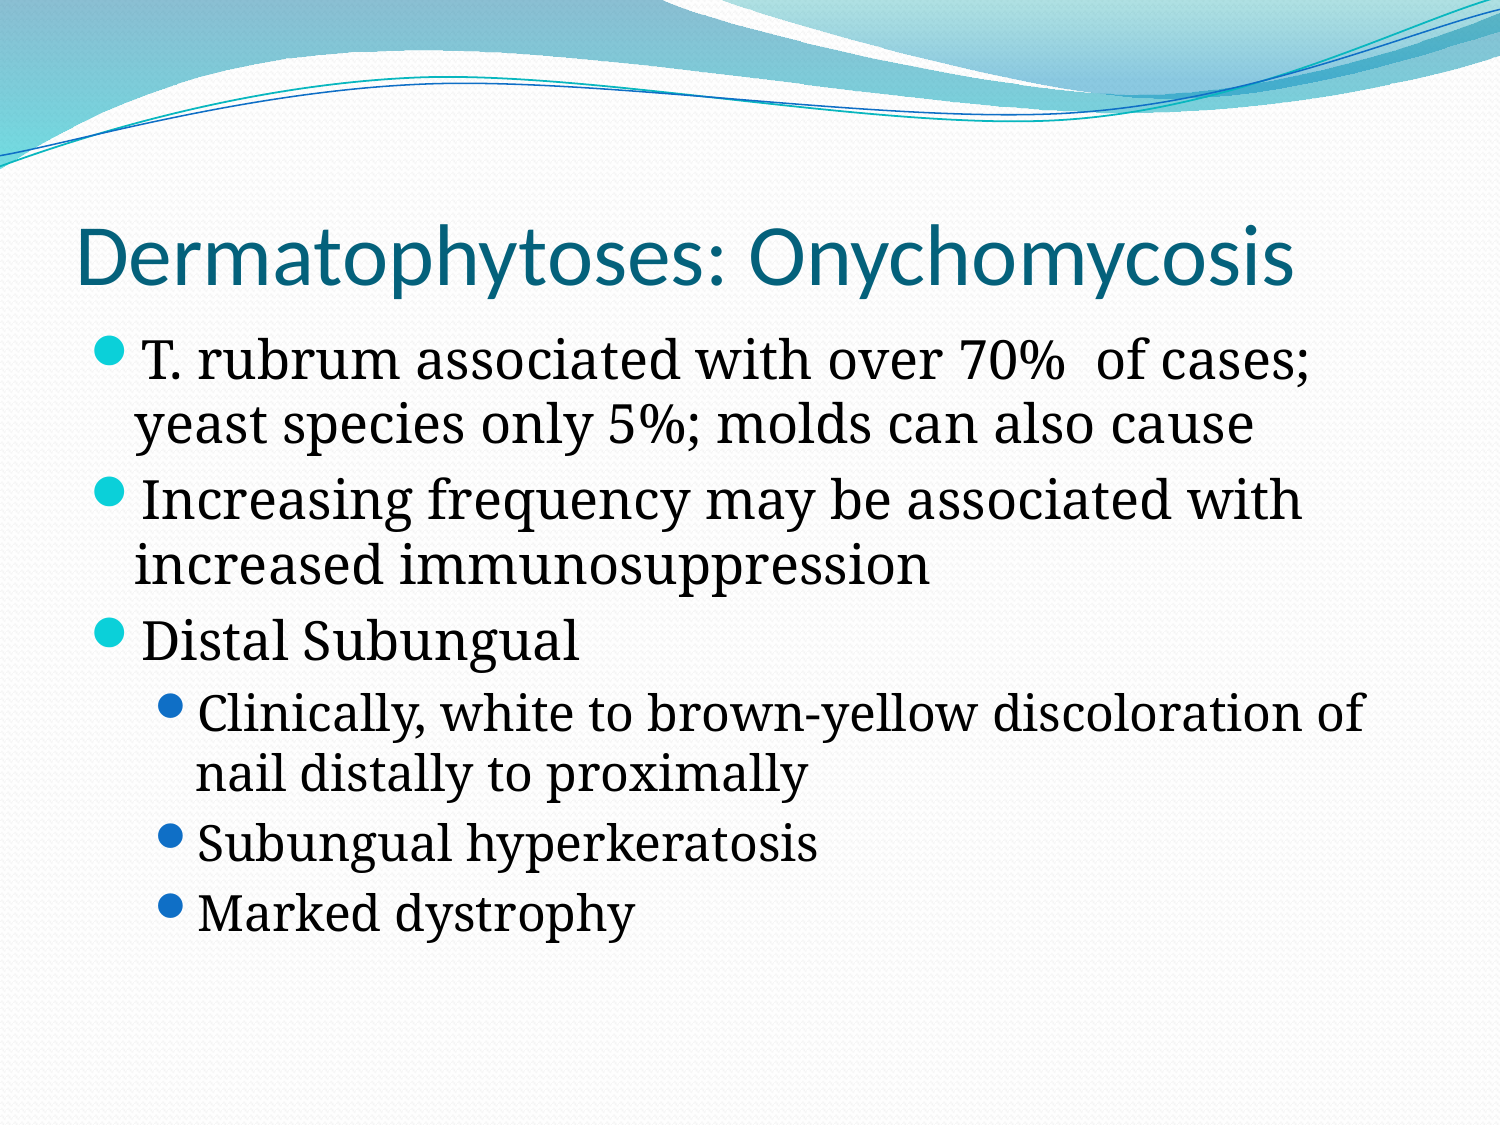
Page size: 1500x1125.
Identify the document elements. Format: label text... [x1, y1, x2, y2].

title Dermatophytoses: Onychomycosis [74, 115, 1426, 304]
list T. rubrum associated with over 70% of cases; yeast species only 5%; molds can also cause Increasing frequency may be associated with increased immunosuppression Distal Subungual Clinically, white to brown-yellow discoloration of nail distally to proximally Subungual hyperkeratosis Marked dystrophy [74, 317, 1426, 1038]
